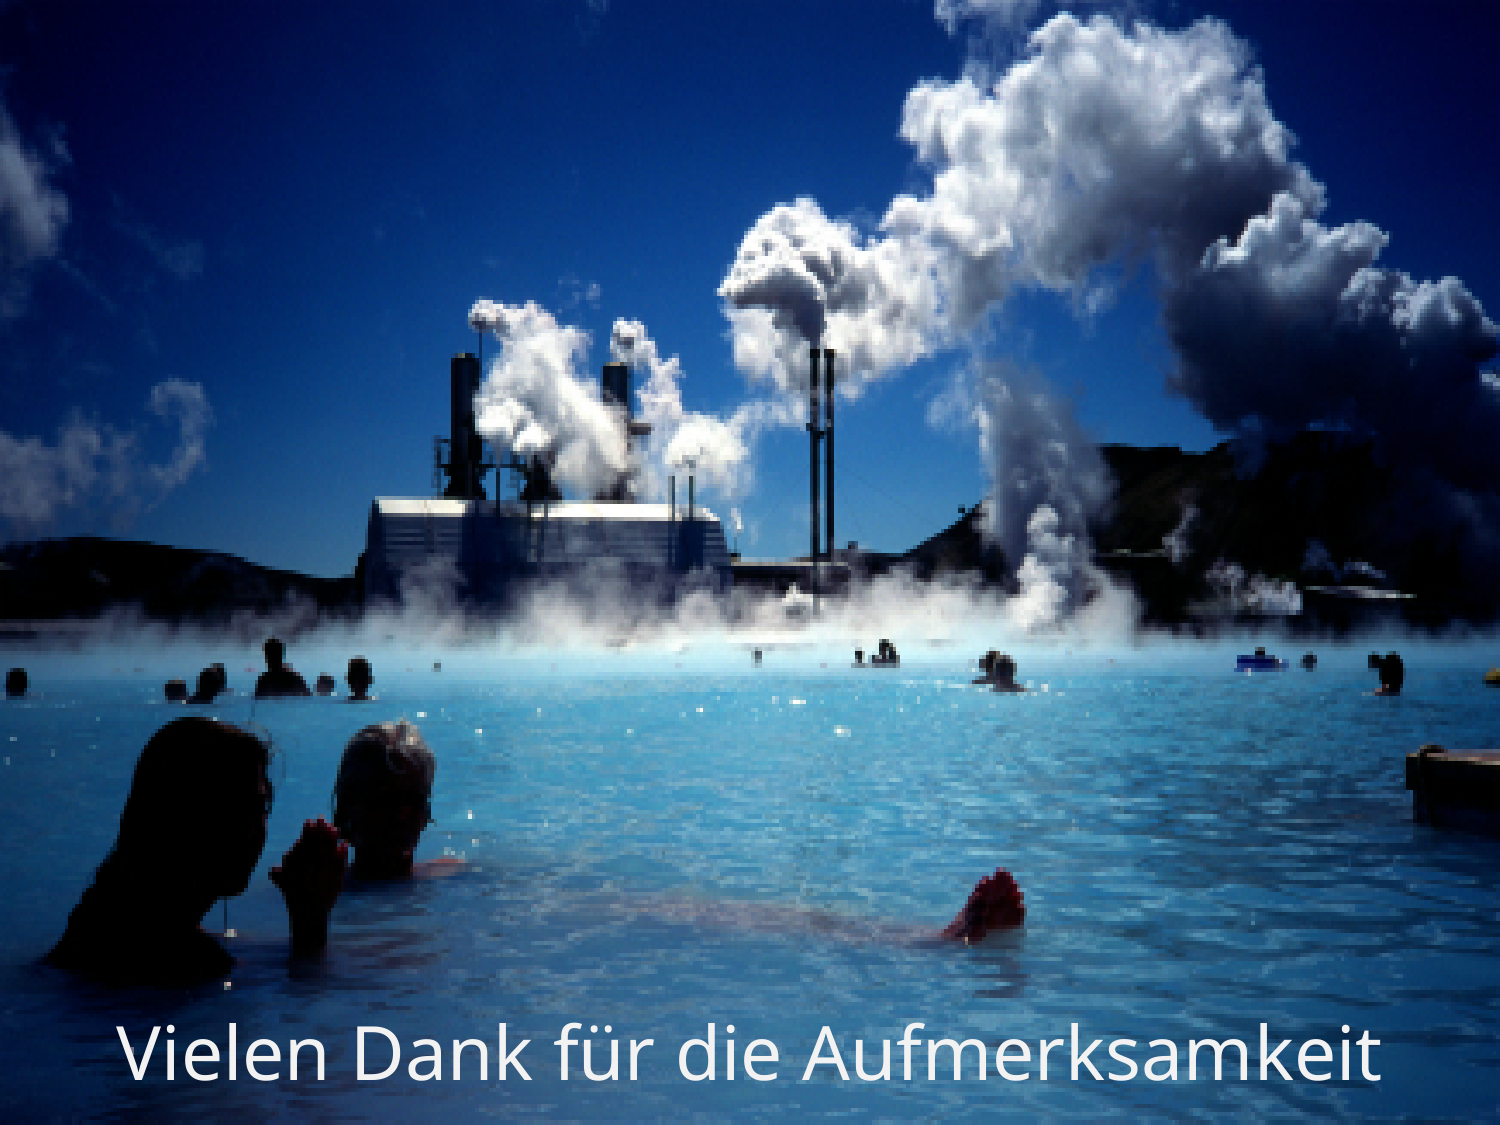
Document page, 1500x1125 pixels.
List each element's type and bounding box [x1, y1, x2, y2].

list [0, 0, 1500, 1125]
